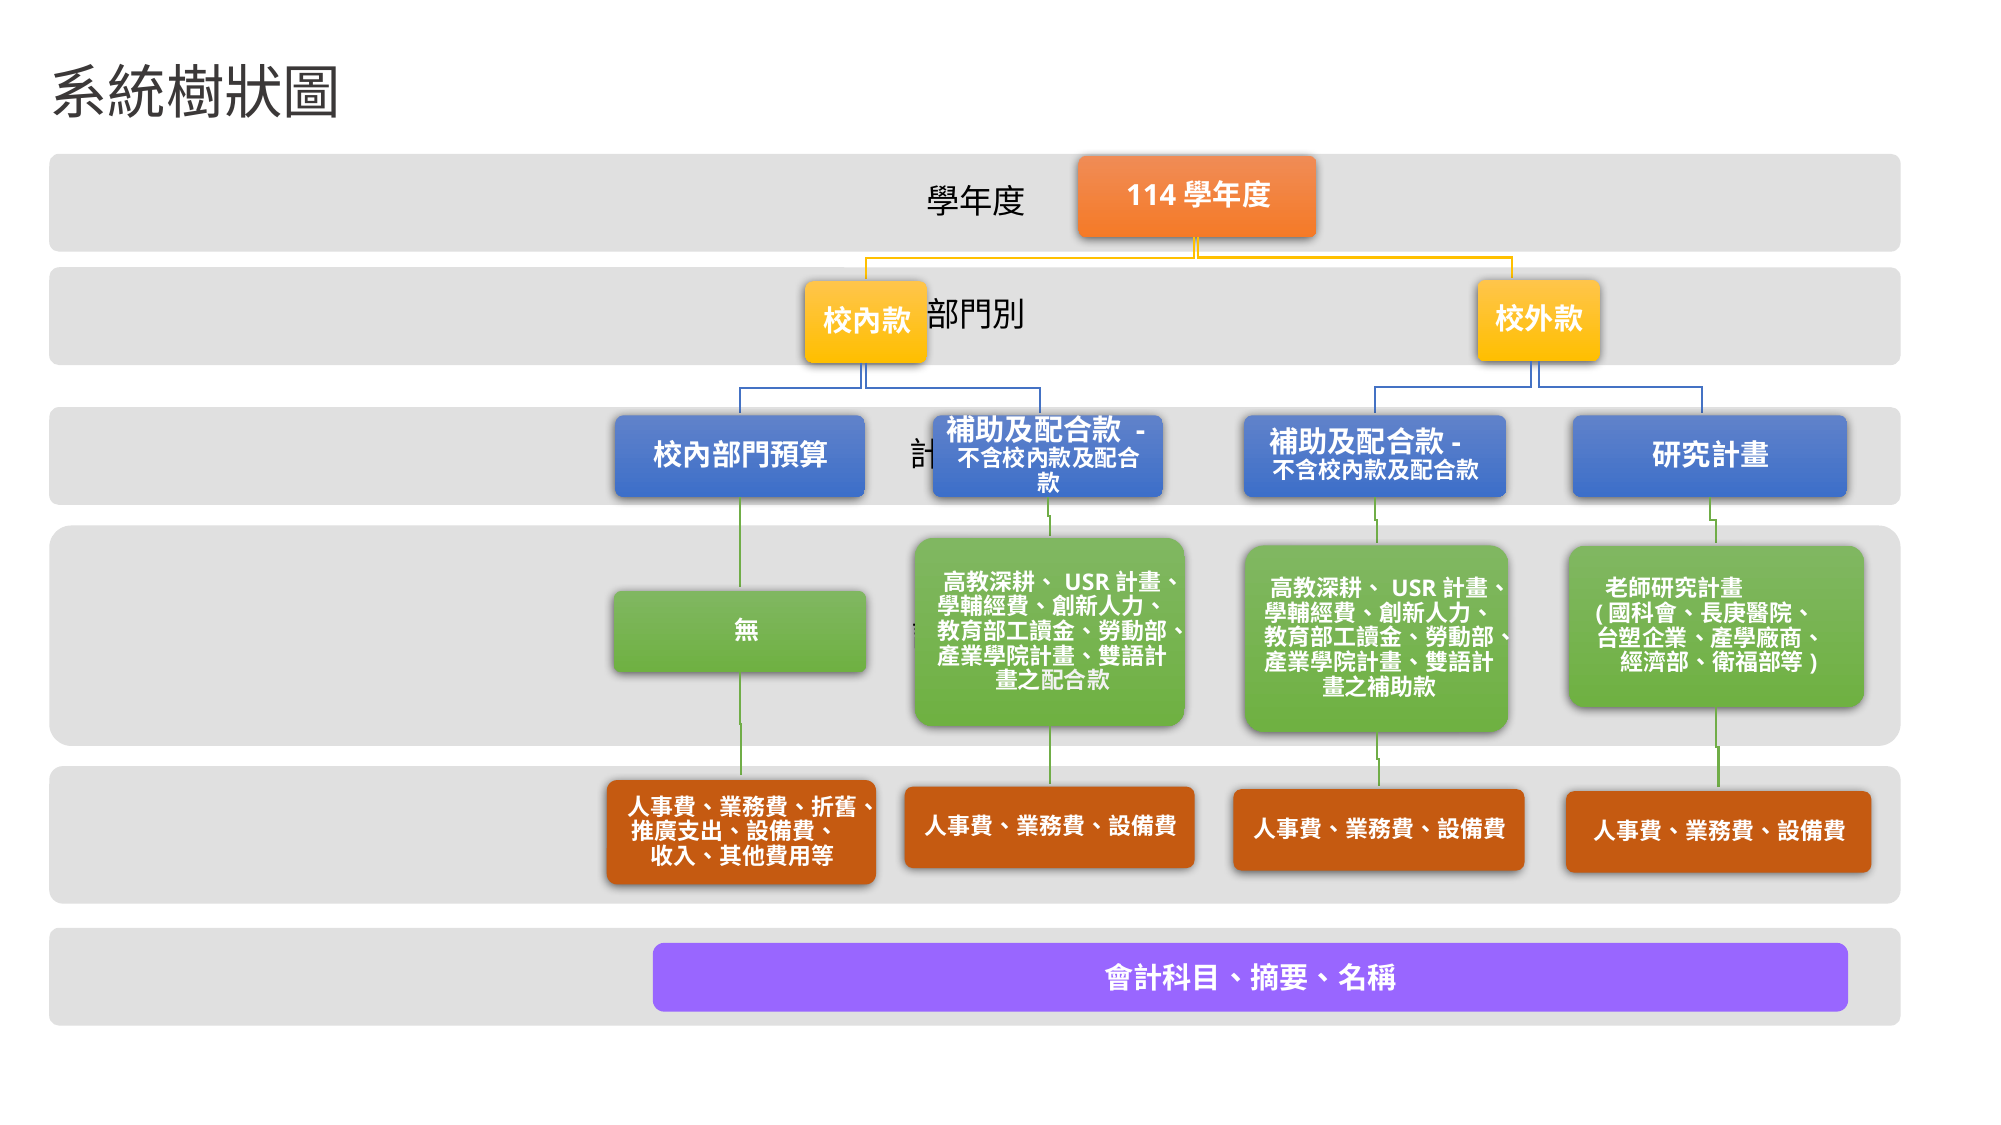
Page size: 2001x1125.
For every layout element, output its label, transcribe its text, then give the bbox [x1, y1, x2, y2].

text_box 系統樹狀圖 [34, 27, 1163, 133]
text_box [48, 90, 1901, 1098]
